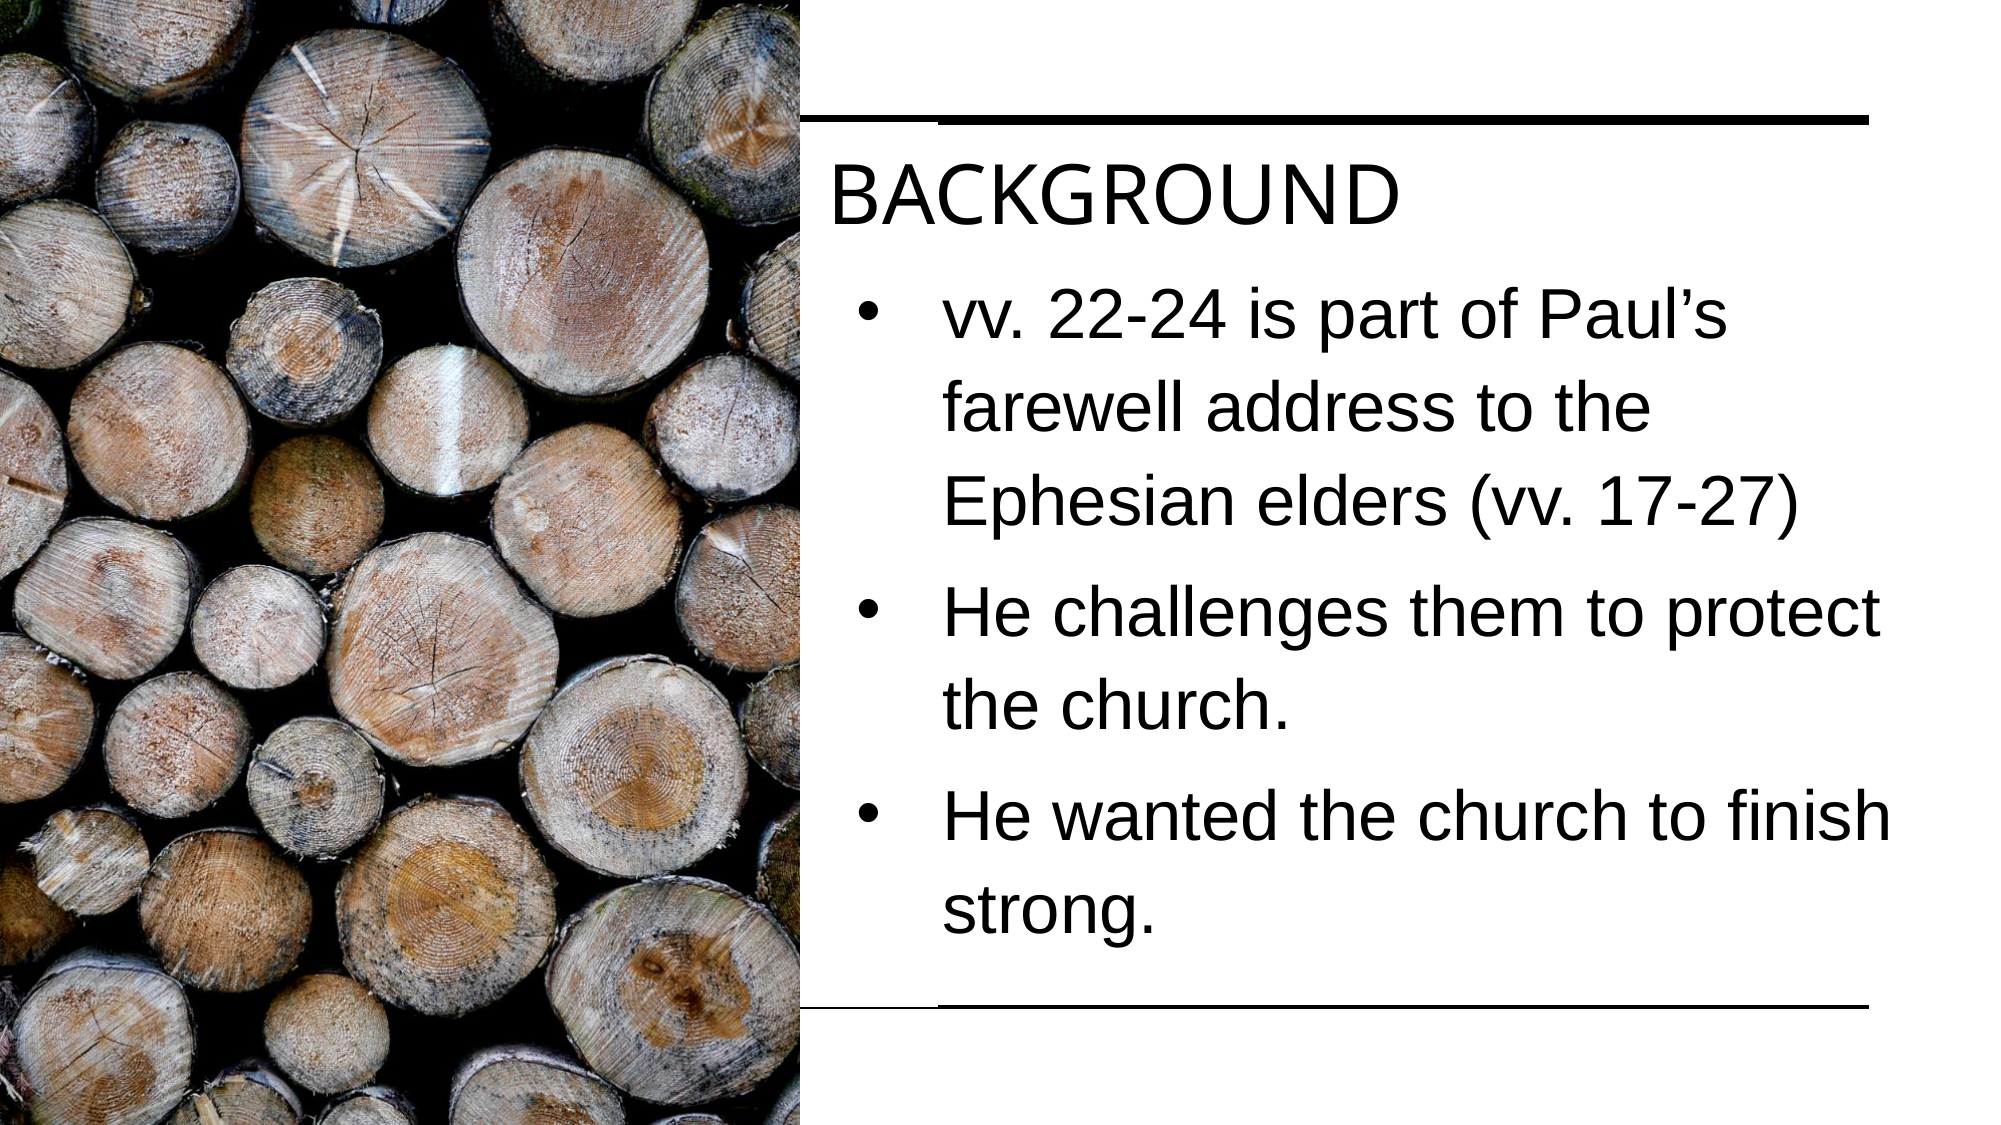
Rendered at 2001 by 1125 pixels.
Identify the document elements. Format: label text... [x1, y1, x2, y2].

text_box vv. 22-24 is part of Paul’s farewell address to the Ephesian elders (vv. 17-27) He challenges them to protect the church. He wanted the church to finish strong. [841, 251, 1973, 960]
picture [0, 0, 800, 1125]
title Background [813, 134, 1973, 994]
